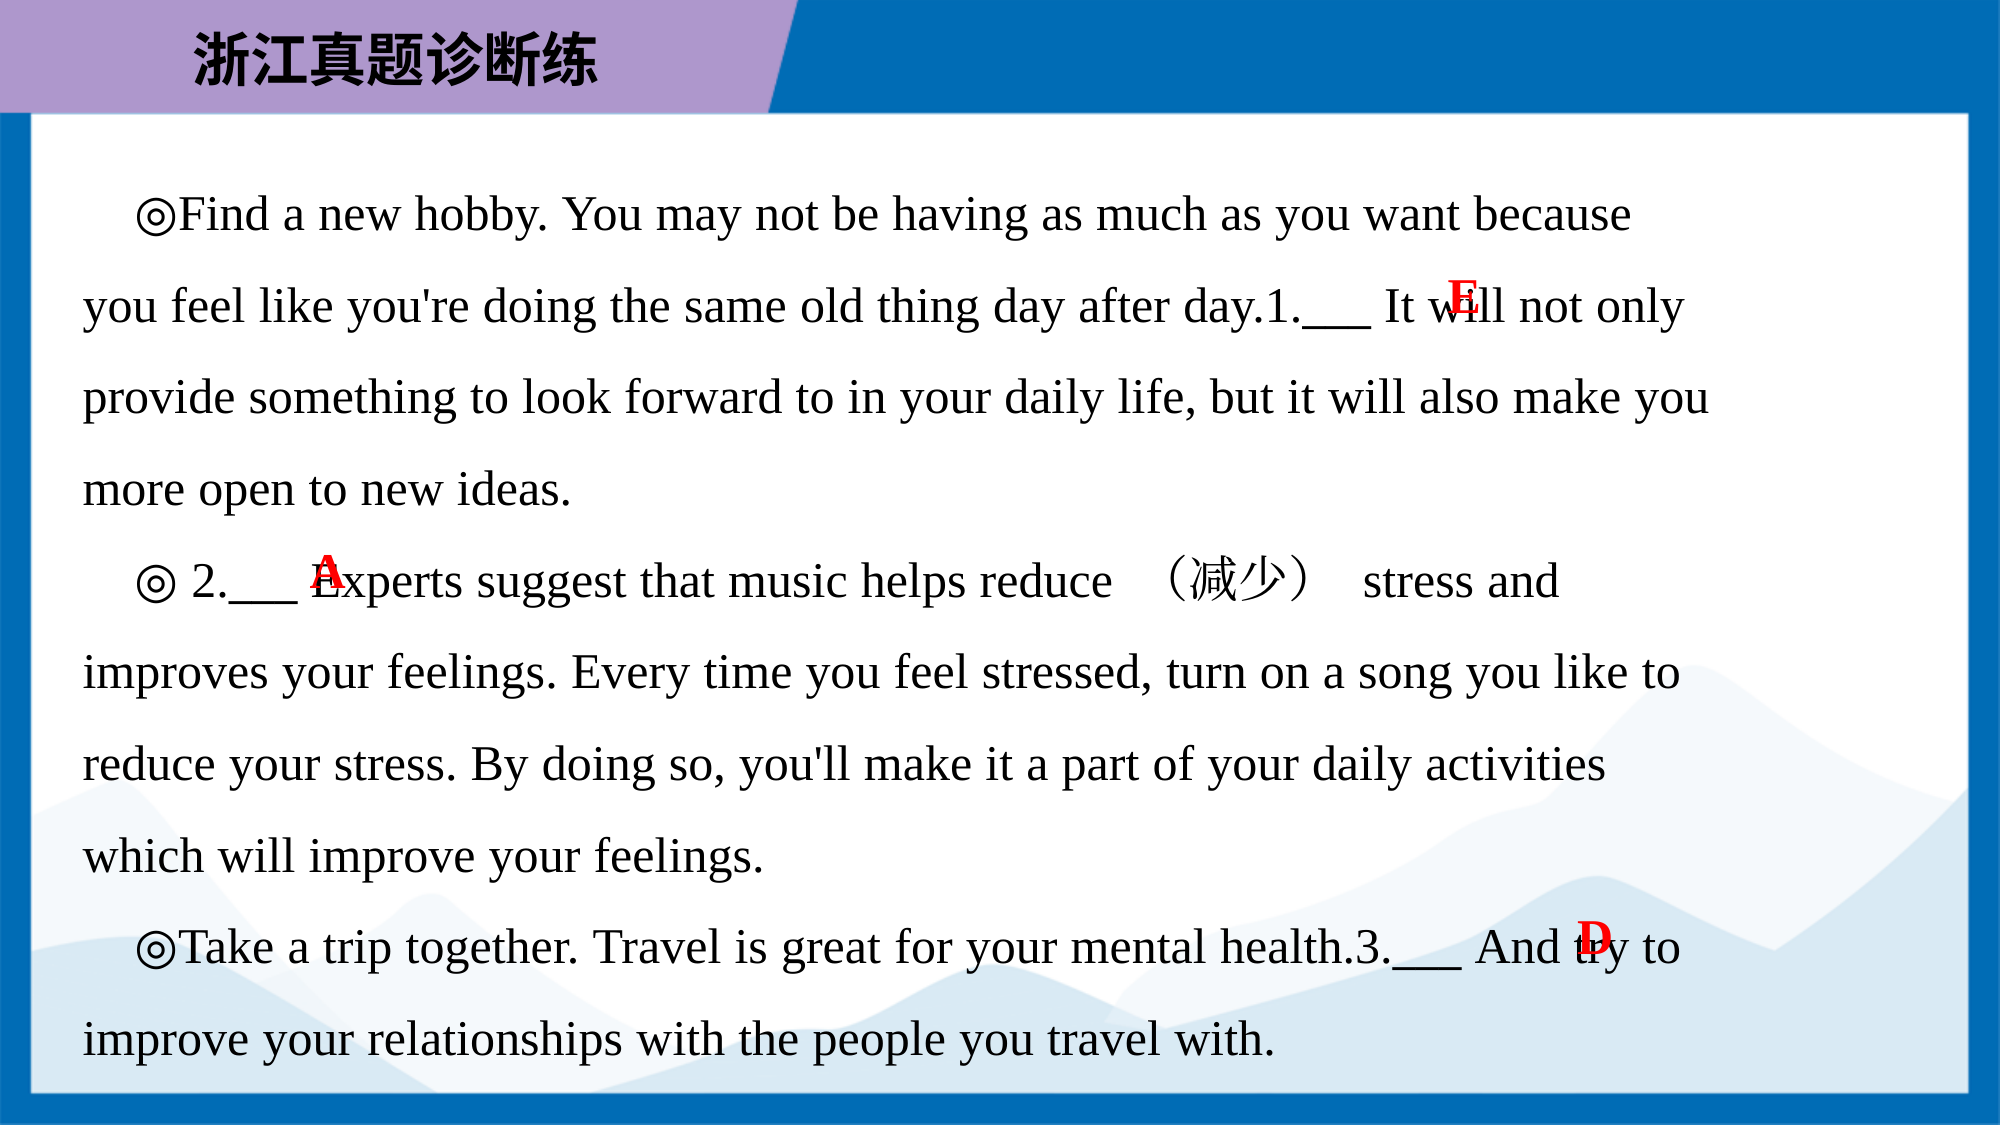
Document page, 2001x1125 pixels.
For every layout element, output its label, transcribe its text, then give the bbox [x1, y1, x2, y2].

text_box E [1429, 235, 1500, 315]
text_box A [291, 510, 364, 590]
picture [0, 0, 2000, 1125]
text_box D [1558, 877, 1632, 956]
text_box ◎Find a new hobby. You may not be having as much as you want because you feel like you're doing the same old thing day after day.1.___ It will not only provide something to look forward to in your daily life, but it will also make you more open to new ideas. ◎ 2.___ Experts suggest that music helps reduce （减少） stress and improves your feelings. Every time you feel stressed, turn on a song you like to reduce your stress. By doing so, you'll make it a part of your daily activities which will improve your feelings. ◎Take a trip together. Travel is great for your mental health.3.___ And try to improve your relationships with the people you travel with. [82, 148, 1917, 1066]
